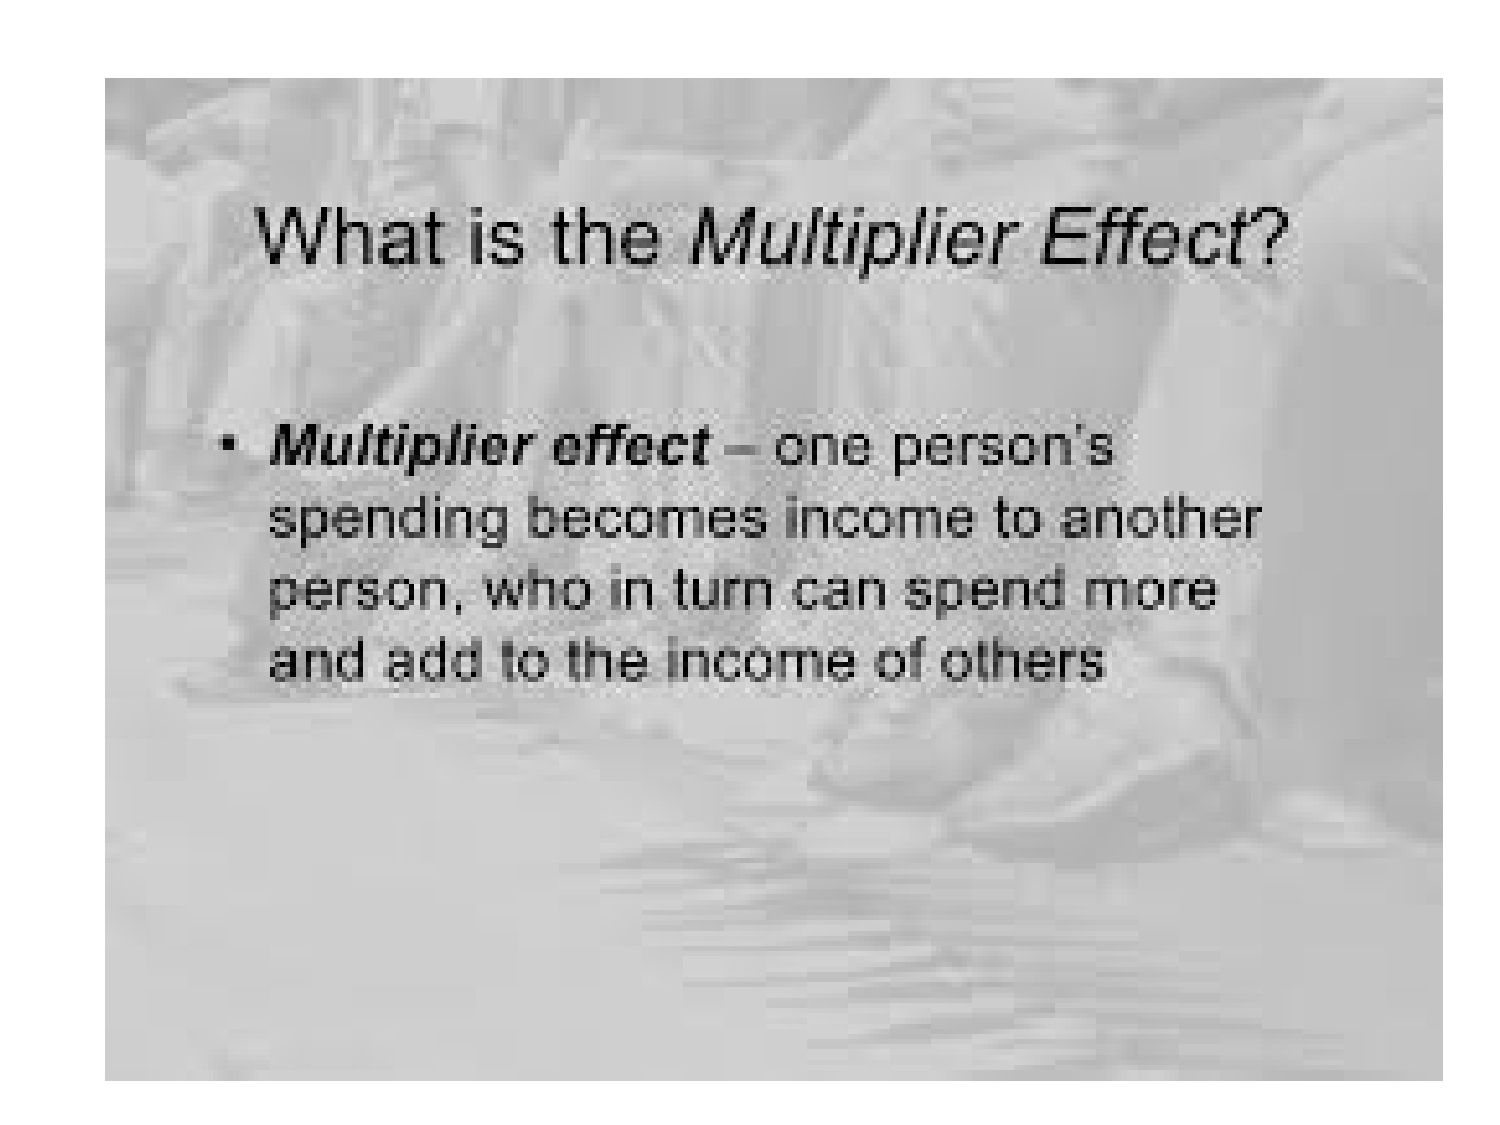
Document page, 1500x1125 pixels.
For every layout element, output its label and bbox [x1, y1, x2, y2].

picture [105, 78, 1443, 1081]
